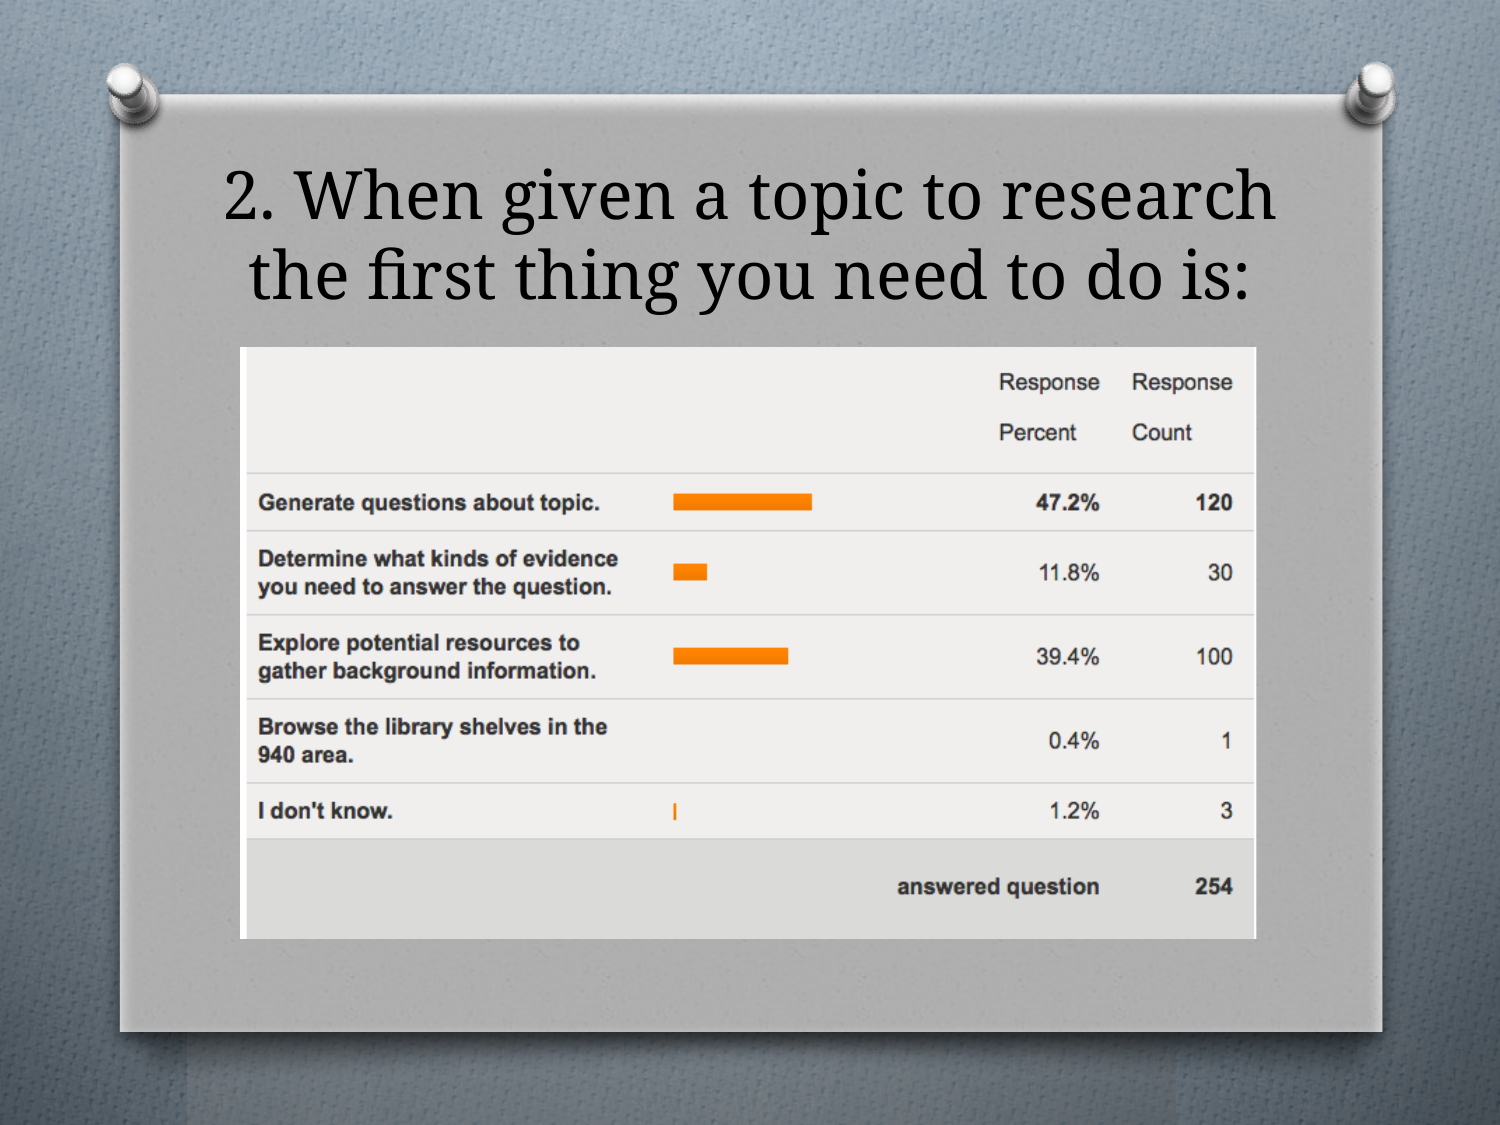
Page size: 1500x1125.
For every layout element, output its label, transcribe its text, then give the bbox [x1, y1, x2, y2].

picture [1317, 35, 1439, 156]
picture [75, 29, 198, 153]
title 2. When given a topic to research the first thing you need to do is: [179, 134, 1323, 332]
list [239, 347, 1257, 939]
